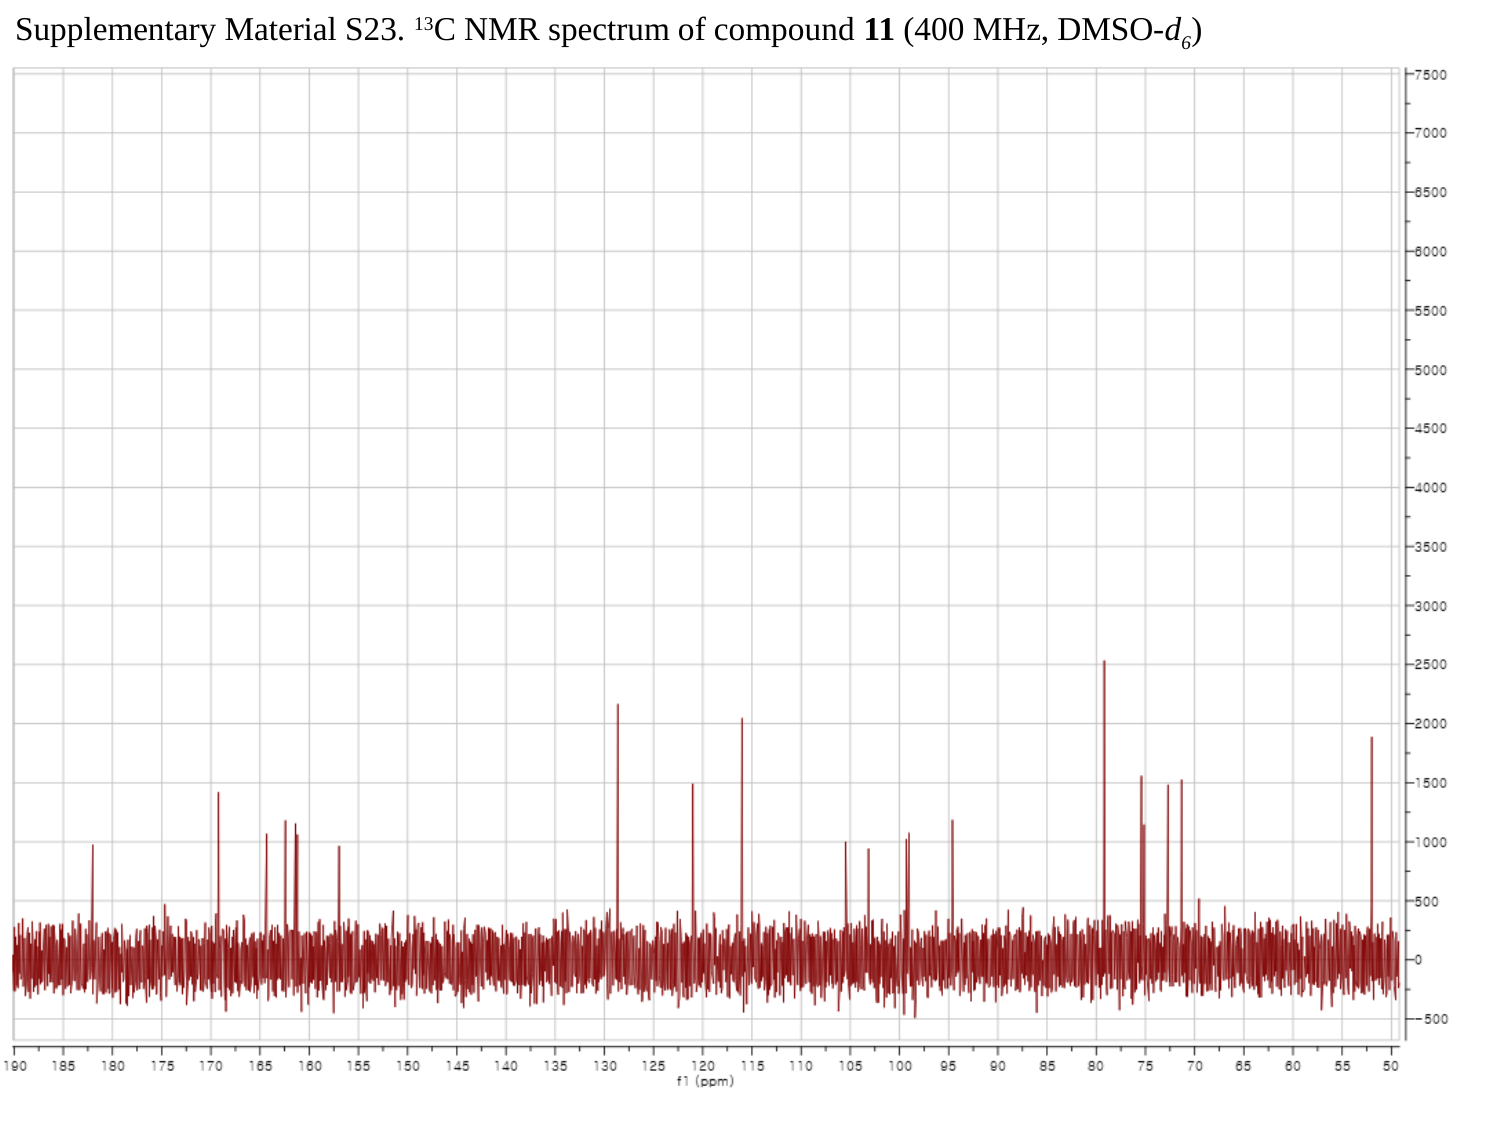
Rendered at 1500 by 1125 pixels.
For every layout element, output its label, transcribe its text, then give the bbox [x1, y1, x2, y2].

text_box Supplementary Material S23. 13C NMR spectrum of compound 11 (400 MHz, DMSO-d6) [0, 0, 1500, 54]
picture [0, 55, 1500, 1104]
